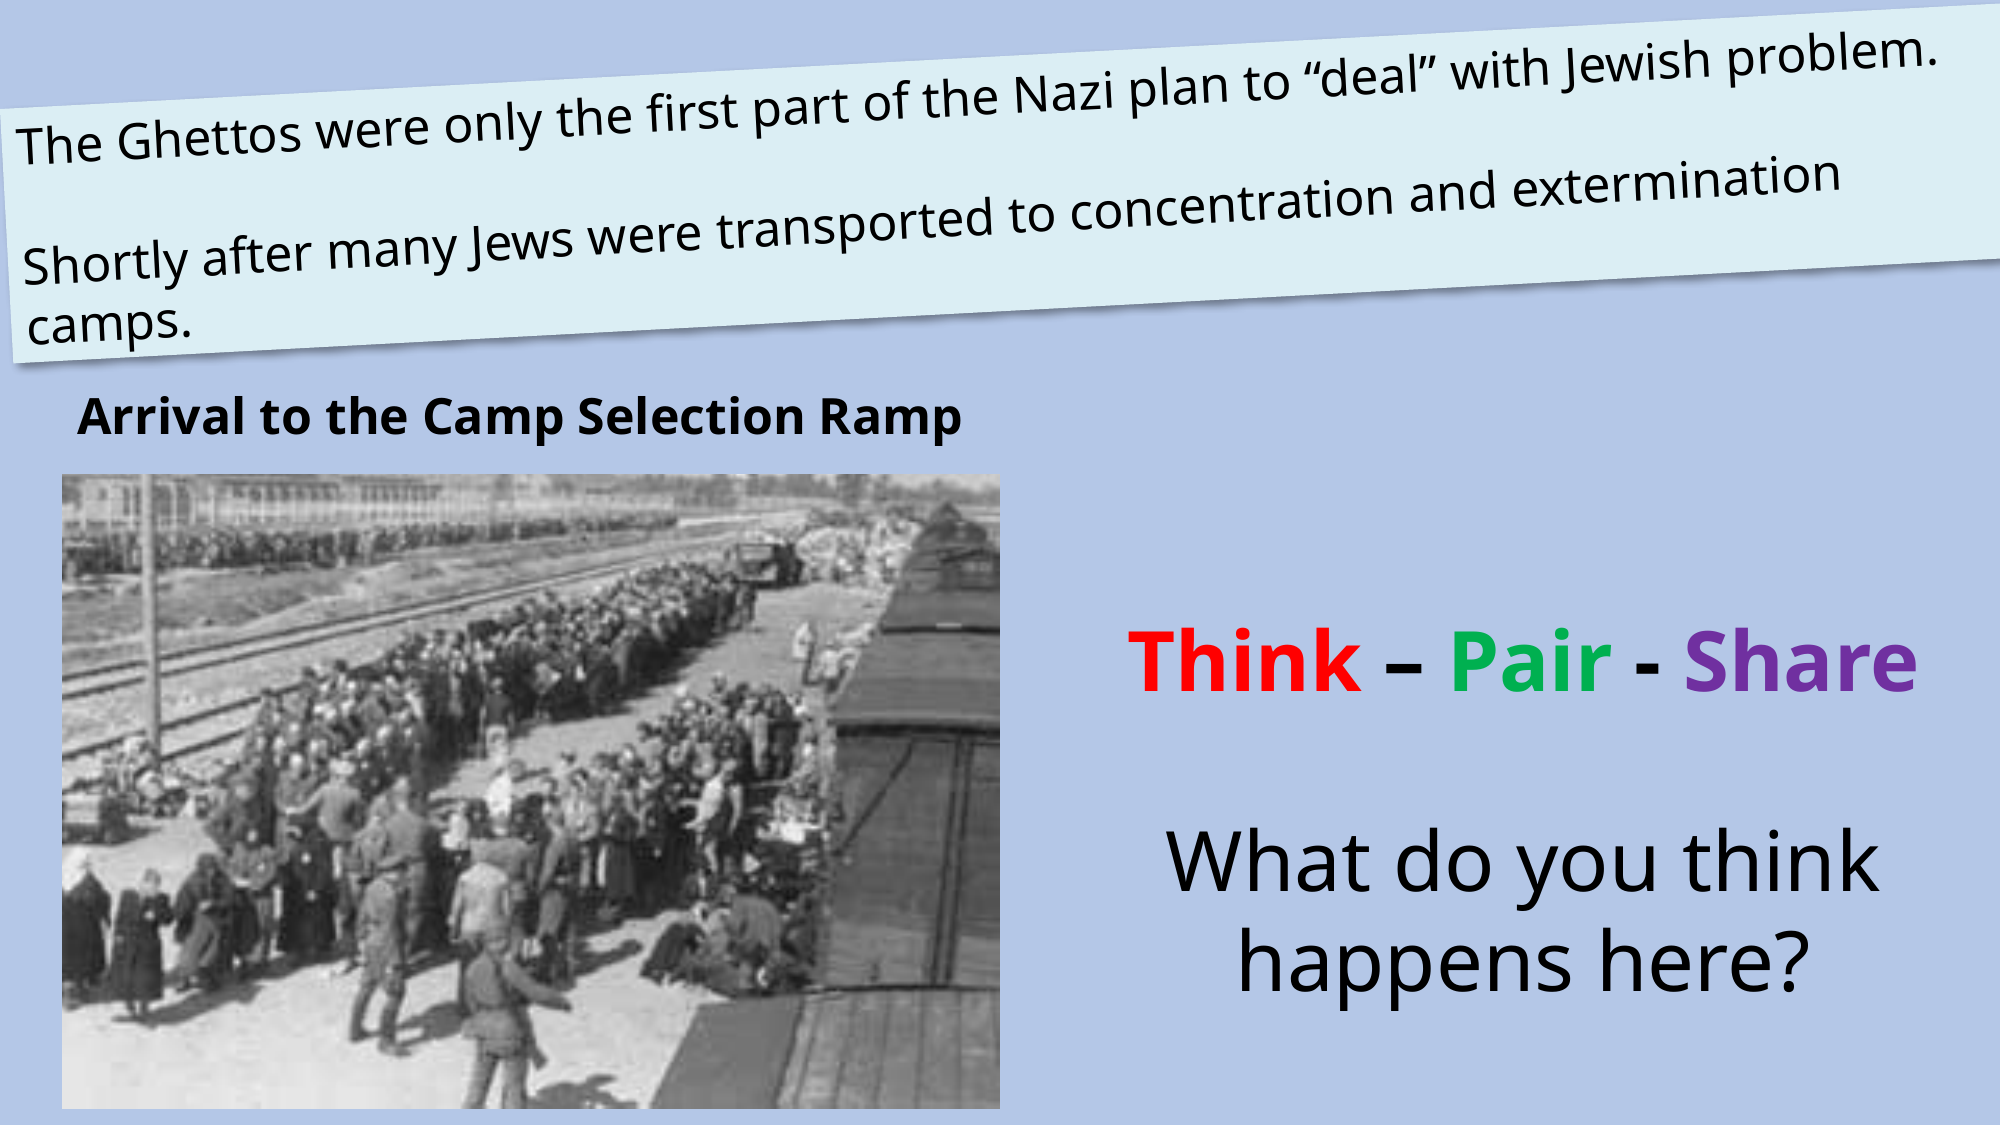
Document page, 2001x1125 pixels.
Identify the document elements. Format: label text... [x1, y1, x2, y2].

picture [62, 474, 1000, 1109]
text_box The Ghettos were only the first part of the Nazi plan to “deal” with Jewish problem. Shortly after many Jews were transported to concentration and extermination camps. [0, 3, 2000, 364]
text_box Arrival to the Camp Selection Ramp [62, 376, 1058, 452]
text_box Think – Pair - Share What do you think happens here? [1086, 600, 1961, 1015]
